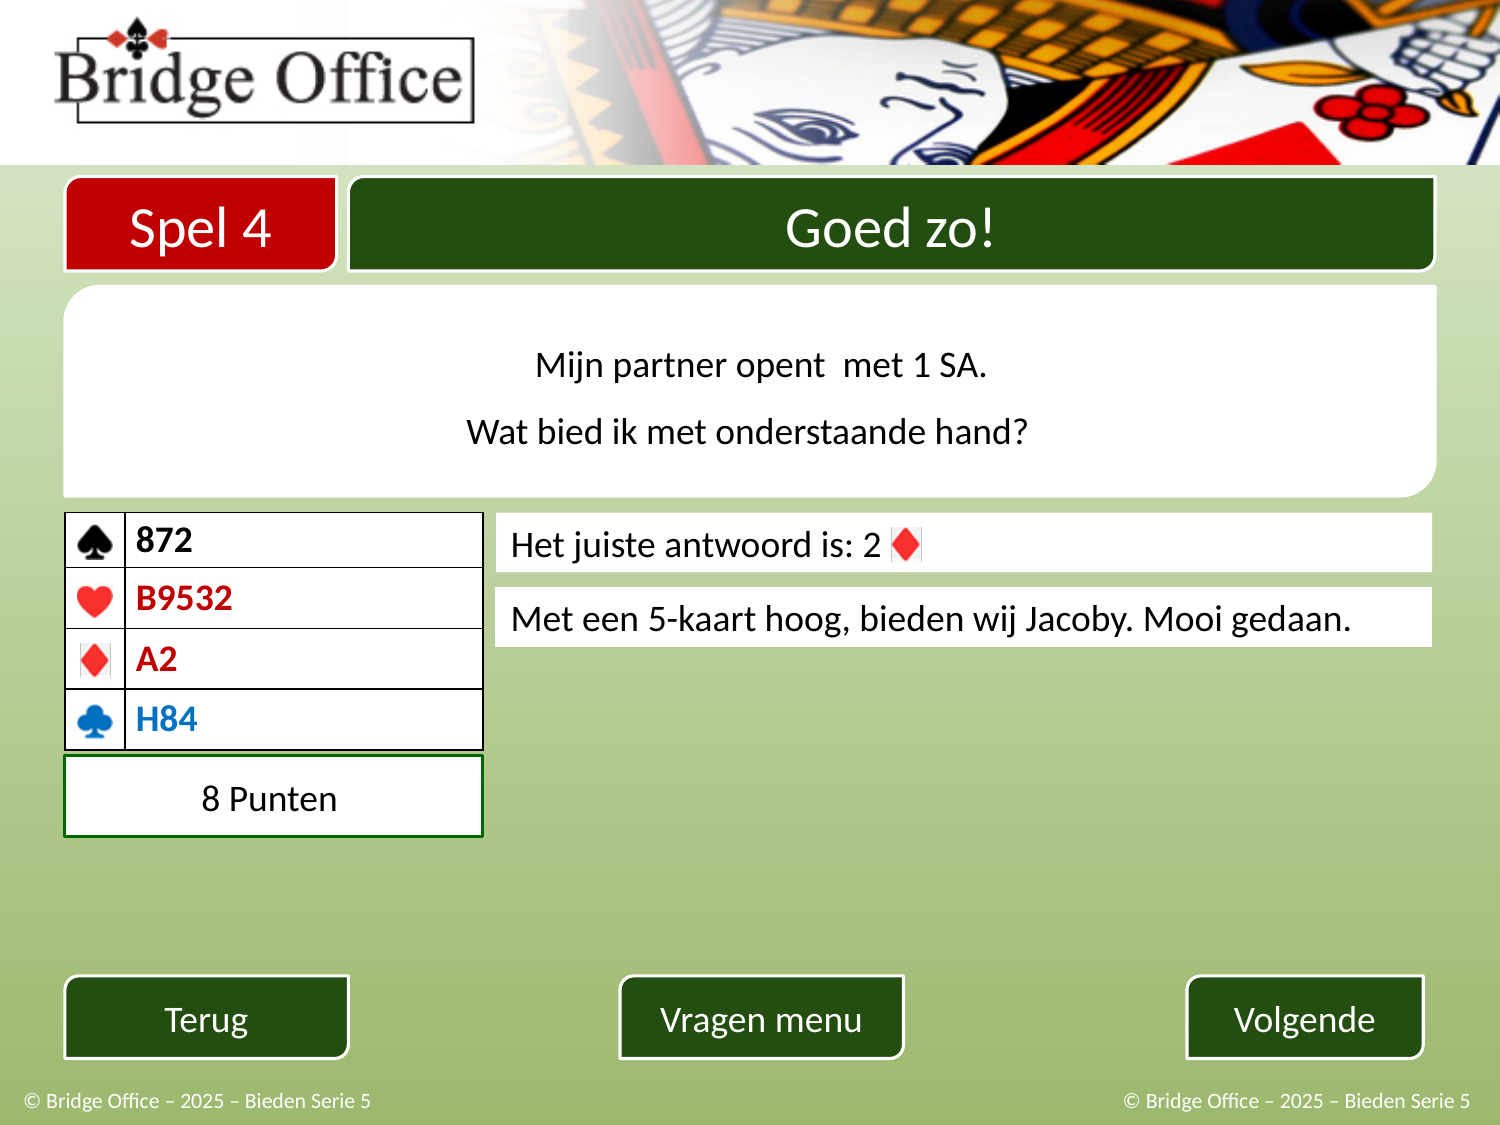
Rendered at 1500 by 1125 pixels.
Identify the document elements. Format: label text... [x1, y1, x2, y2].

text_box Wat bied ik met onderstaande hand? [451, 399, 1072, 460]
text_box Mijn partner opent met 1 SA. [508, 332, 1015, 393]
text_box 8 Punten [63, 754, 484, 838]
text_box Spel 4 [63, 179, 339, 273]
text_box [63, 284, 1437, 498]
table_header 872 [126, 513, 482, 567]
text_box © Bridge Office – 2025 – Bieden Serie 5 [8, 1079, 393, 1121]
text_box Vragen menu [618, 974, 906, 1061]
table_cell B9532 [126, 568, 482, 628]
picture [77, 524, 114, 561]
table_cell [66, 629, 124, 688]
picture [0, 0, 1500, 166]
table_cell [66, 690, 124, 749]
text_box Terug [63, 974, 350, 1061]
picture [77, 703, 114, 740]
table_cell [66, 568, 124, 628]
table_header [66, 513, 124, 567]
picture [77, 585, 114, 618]
text_box Het juiste antwoord is: 2 [496, 512, 1433, 573]
table_cell H84 [126, 690, 482, 749]
text_box © Bridge Office – 2025 – Bieden Serie 5 [1107, 1079, 1500, 1121]
picture [888, 527, 925, 563]
table_cell A2 [126, 629, 482, 688]
picture [77, 643, 114, 679]
text_box Volgende [1185, 974, 1425, 1061]
text_box Met een 5-kaart hoog, bieden wij Jacoby. Mooi gedaan. [495, 587, 1432, 647]
text_box Goed zo! [346, 179, 1437, 273]
